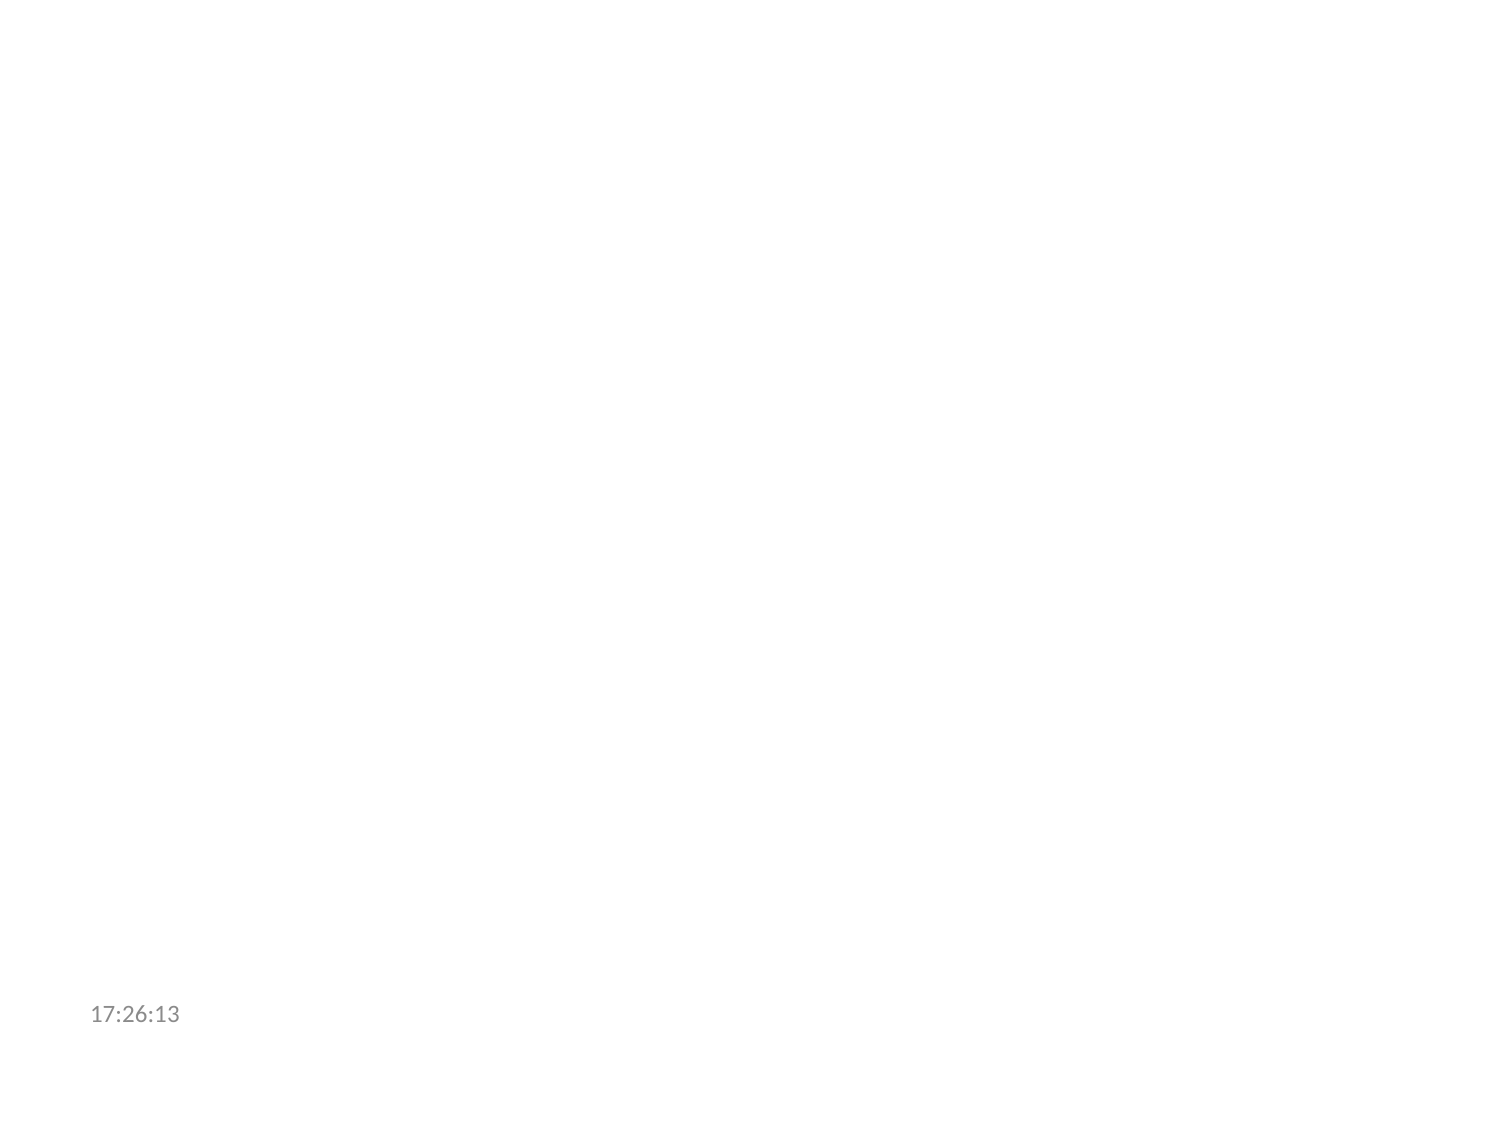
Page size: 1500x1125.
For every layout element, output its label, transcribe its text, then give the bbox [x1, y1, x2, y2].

text_box 15:35:09 [75, 982, 425, 1043]
